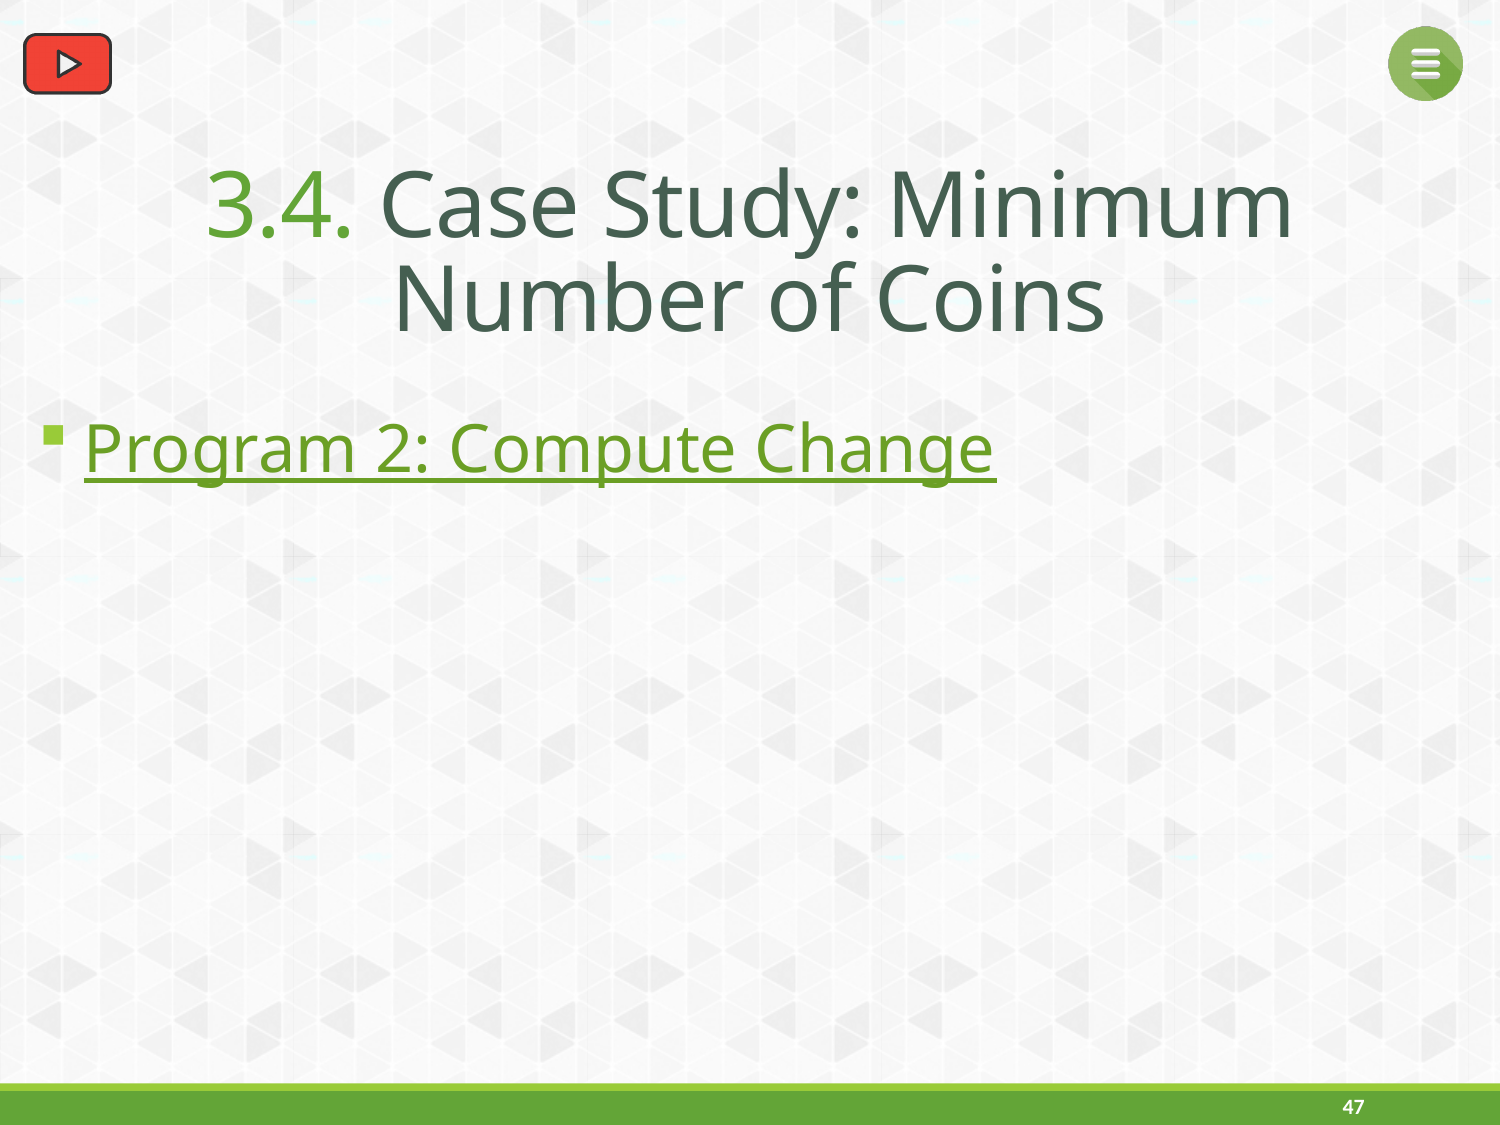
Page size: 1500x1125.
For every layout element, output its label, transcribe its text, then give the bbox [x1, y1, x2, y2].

picture [0, 0, 1500, 1083]
list Program 2: Compute Change [23, 399, 1476, 1078]
title 3.4. Case Study: Minimum Number of Coins [23, 112, 1476, 399]
slide_number 47 [1218, 1090, 1380, 1121]
